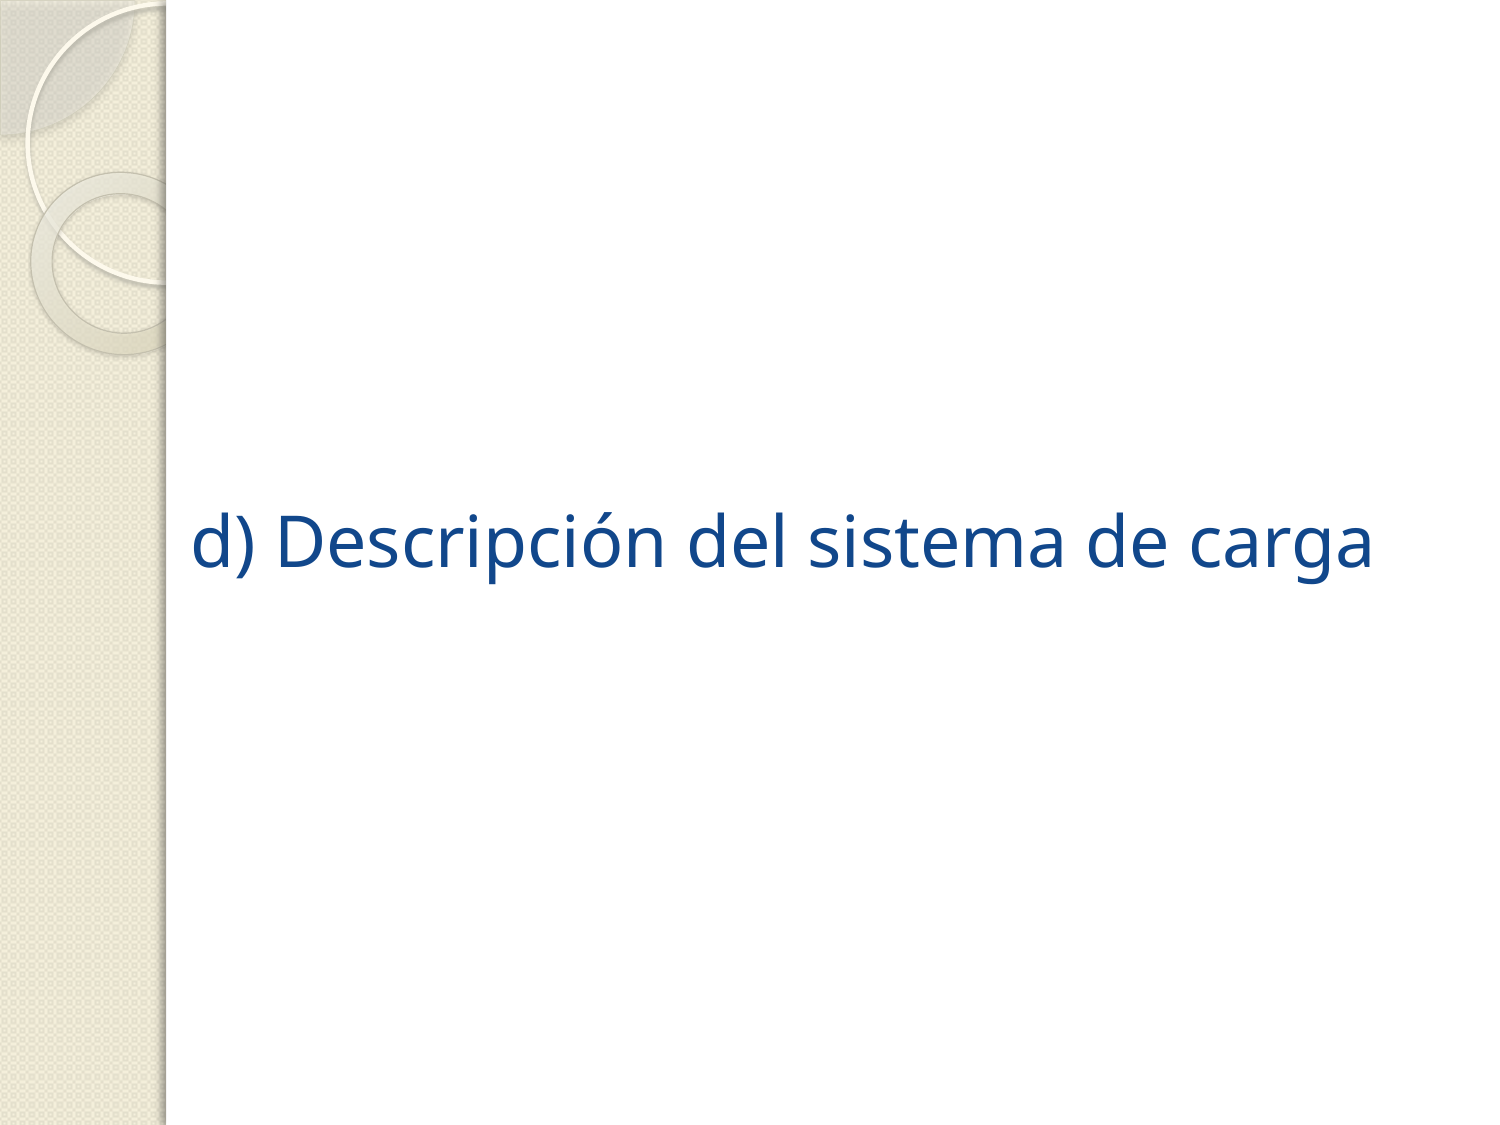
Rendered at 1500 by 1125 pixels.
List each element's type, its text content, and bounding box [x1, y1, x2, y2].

title d) Descripción del sistema de carga [175, 445, 1406, 633]
